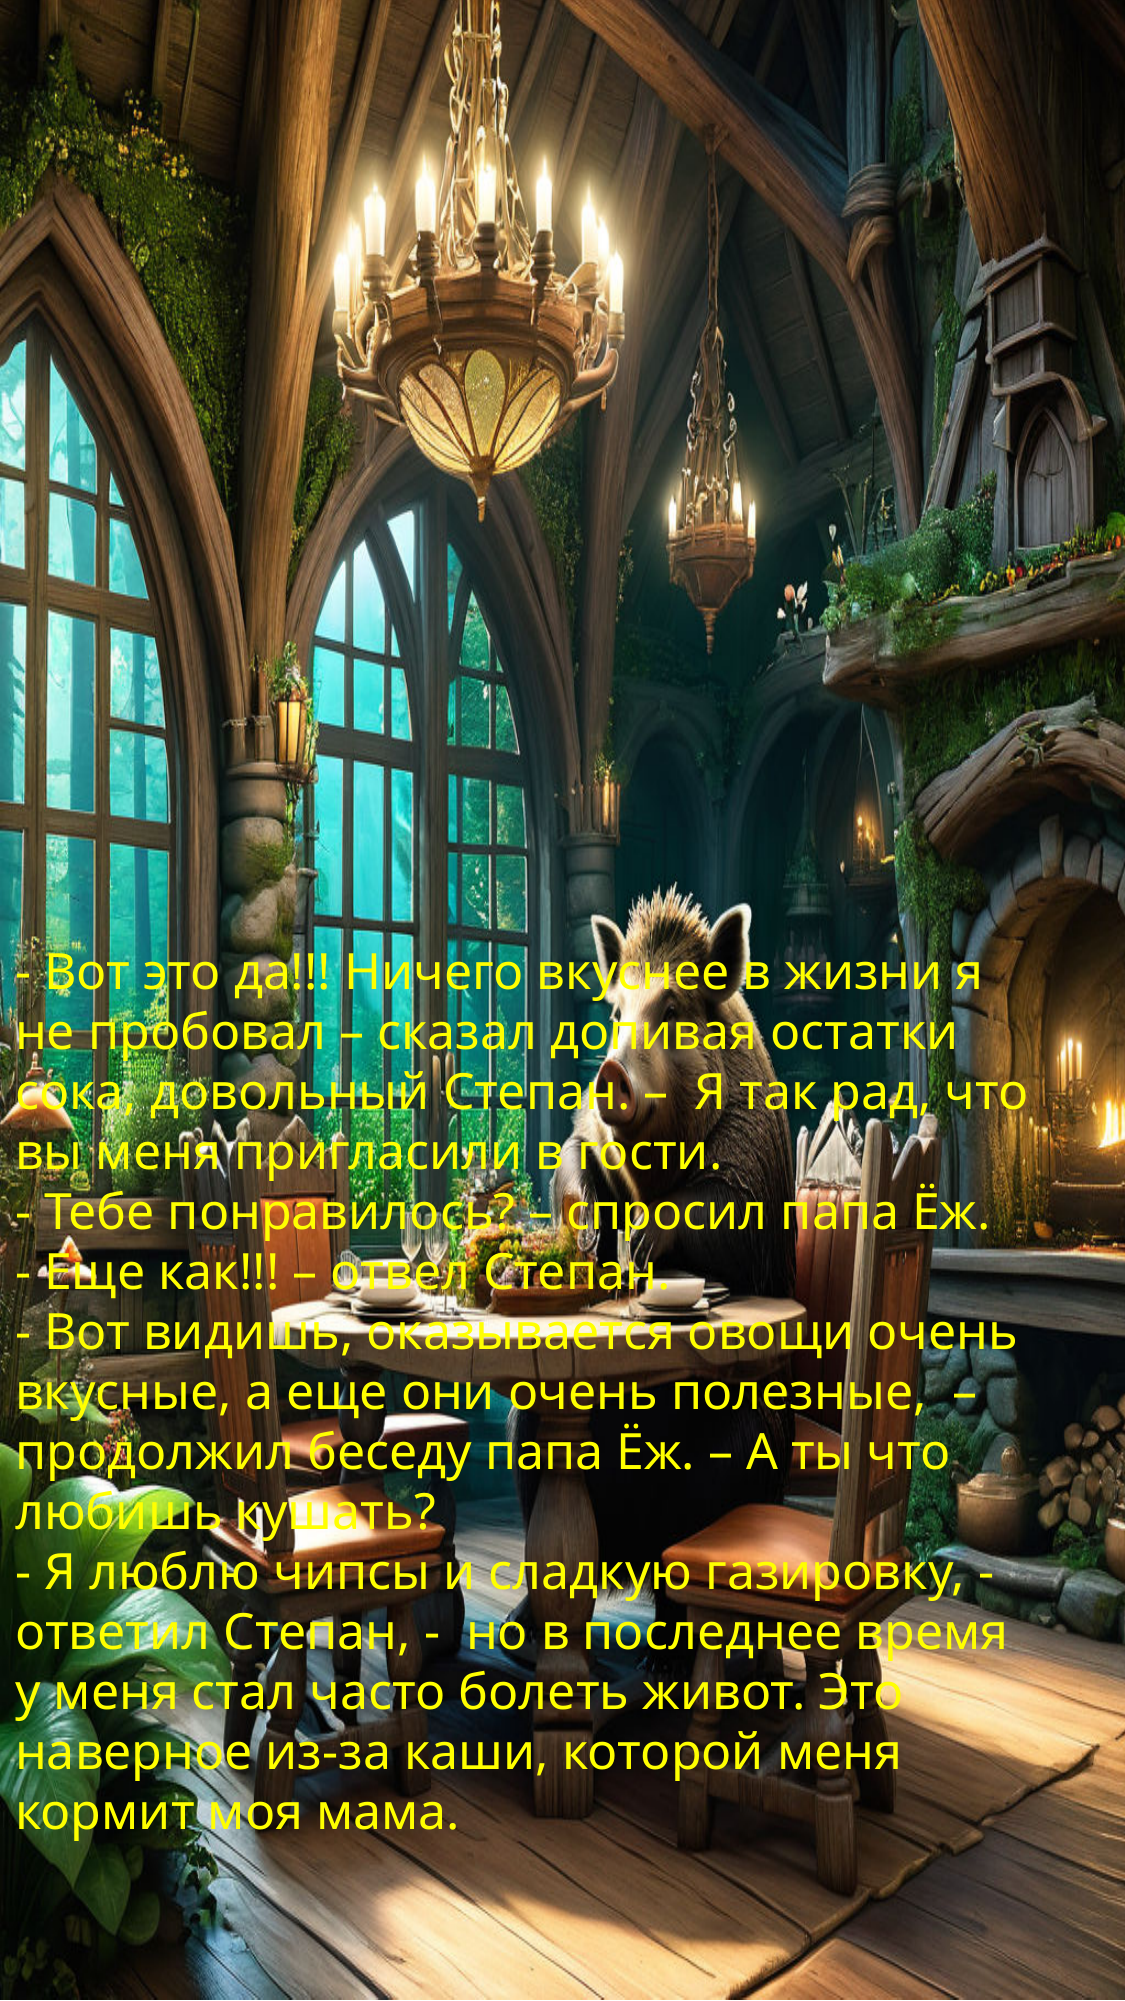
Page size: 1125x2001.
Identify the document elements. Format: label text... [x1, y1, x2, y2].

text_box - Вот это да!!! Ничего вкуснее в жизни я не пробовал – сказал допивая остатки сока, довольный Степан. – Я так рад, что вы меня пригласили в гости. - Тебе понравилось? – спросил папа Ёж. - Еще как!!! – отвел Степан. - Вот видишь, оказывается овощи очень вкусные, а еще они очень полезные, – продолжил беседу папа Ёж. – А ты что любишь кушать? - Я люблю чипсы и сладкую газировку, - ответил Степан, - но в последнее время у меня стал часто болеть живот. Это наверное из-за каши, которой меня кормит моя мама. [0, 932, 1063, 1847]
picture [0, 0, 1125, 2000]
